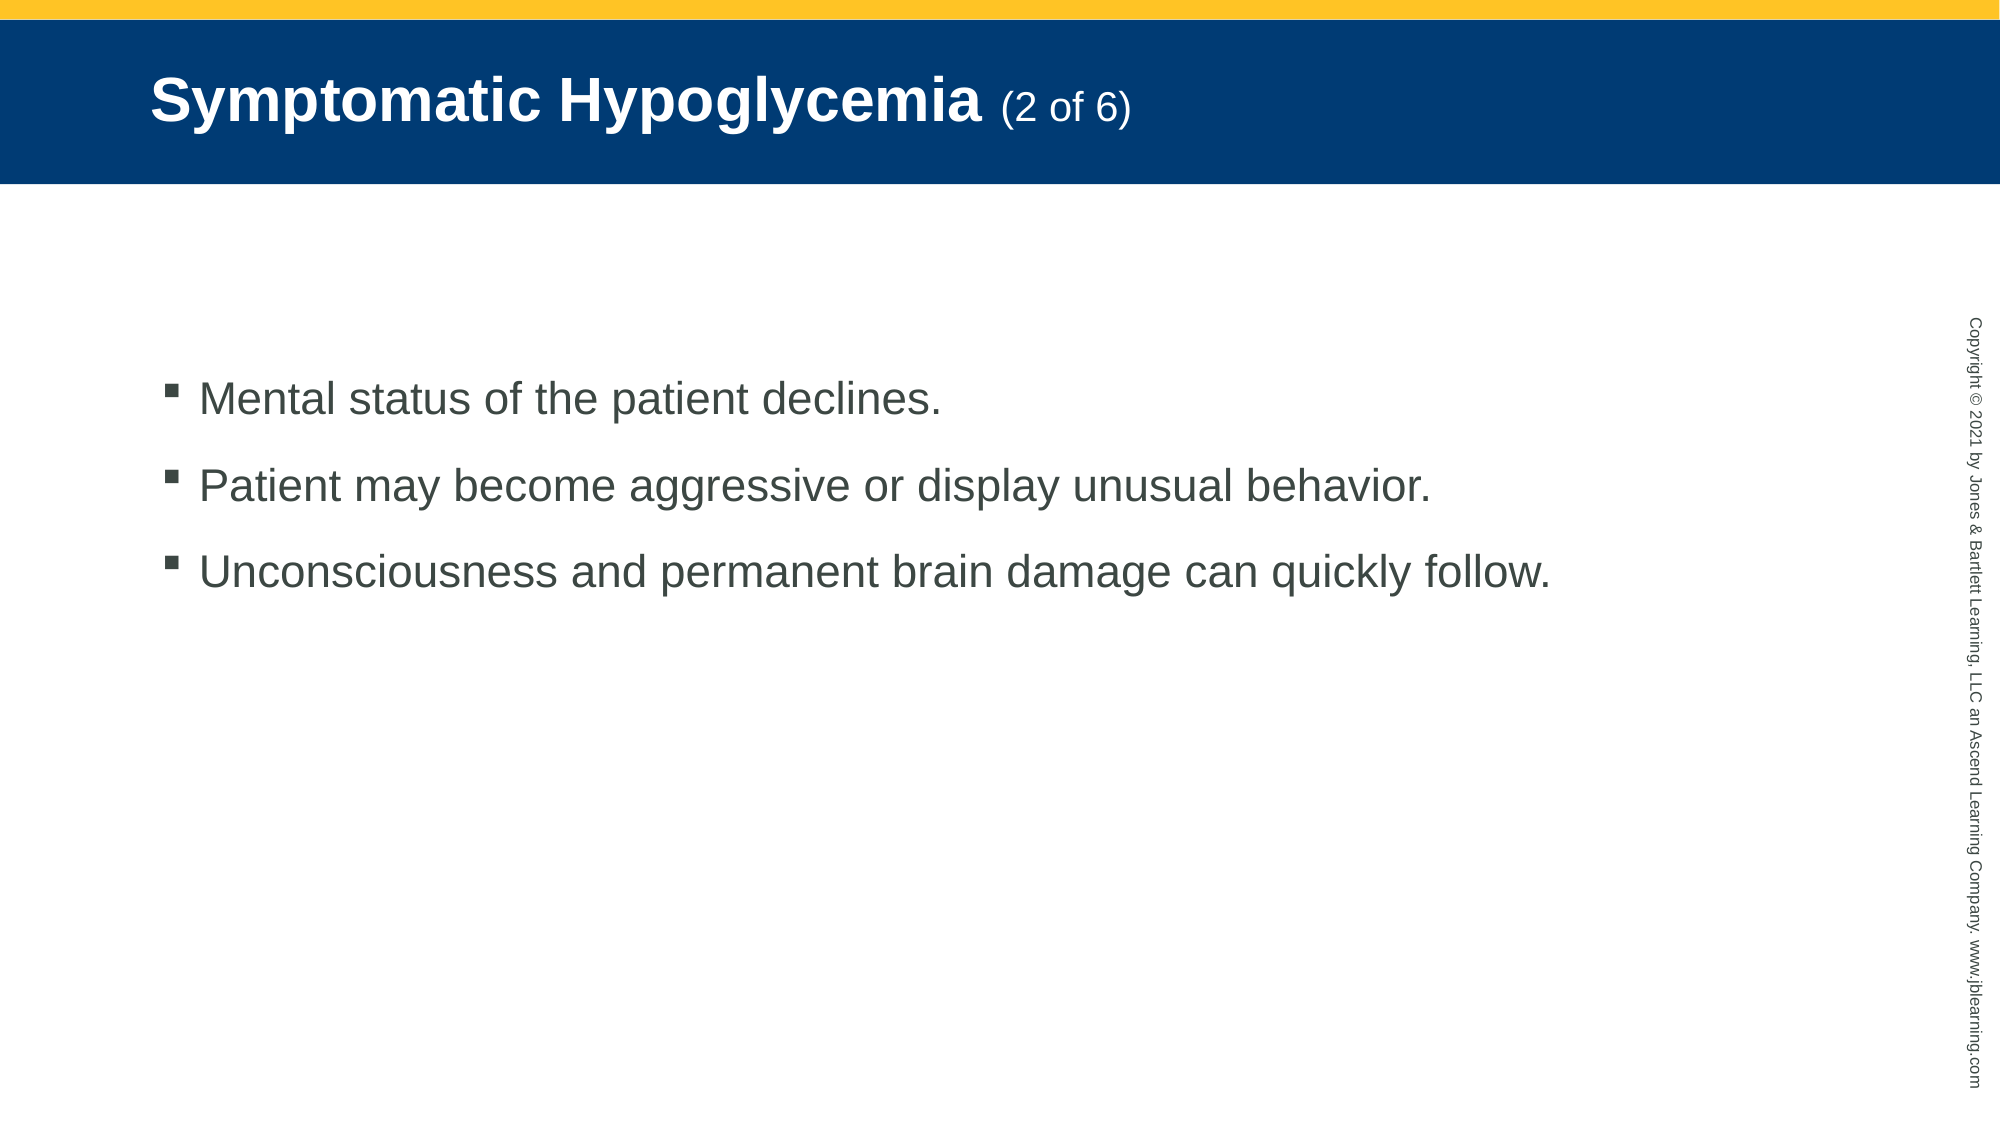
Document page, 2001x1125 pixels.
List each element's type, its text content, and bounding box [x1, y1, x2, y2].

title Symptomatic Hypoglycemia (2 of 6) [0, 19, 2000, 185]
list Mental status of the patient declines. Patient may become aggressive or display unusual behavior. Unconsciousness and permanent brain damage can quickly follow. [146, 361, 1859, 1016]
